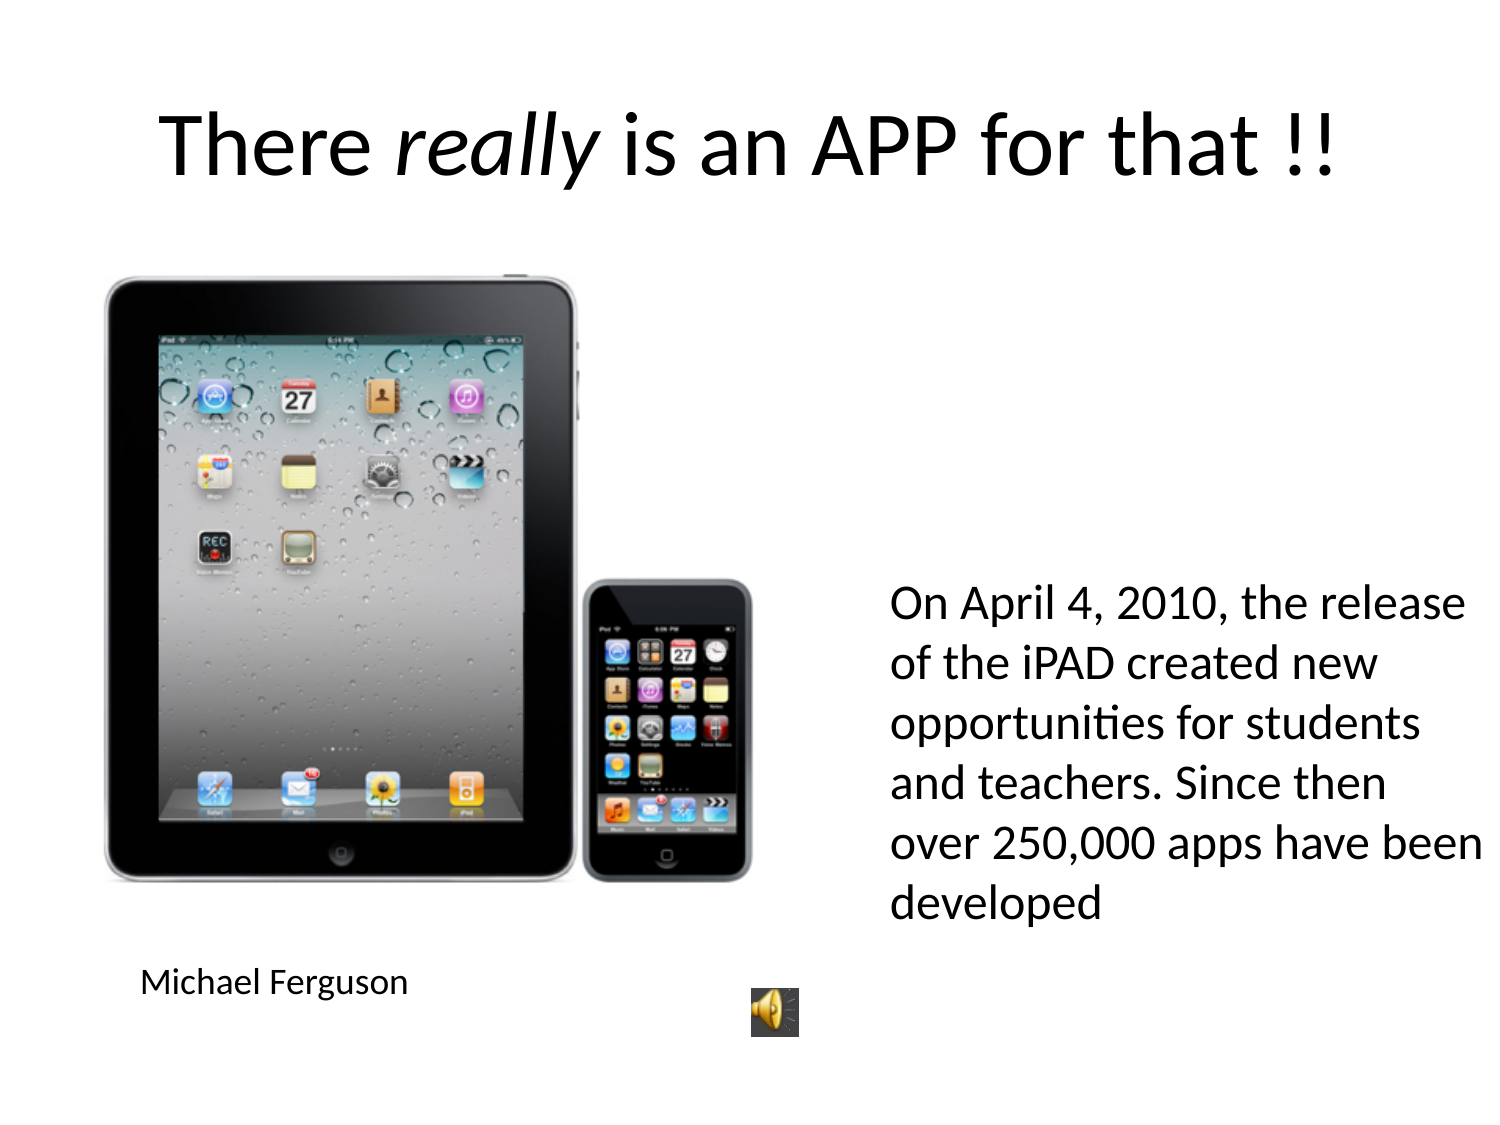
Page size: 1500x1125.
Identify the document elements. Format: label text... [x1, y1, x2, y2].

title There really is an APP for that !! [75, 45, 1425, 233]
text_box Michael Ferguson [125, 949, 1050, 1010]
text_box On April 4, 2010, the release of the iPAD created new opportunities for students and teachers. Since then over 250,000 apps have been developed [875, 562, 1500, 938]
picture [749, 987, 801, 1038]
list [87, 262, 773, 901]
